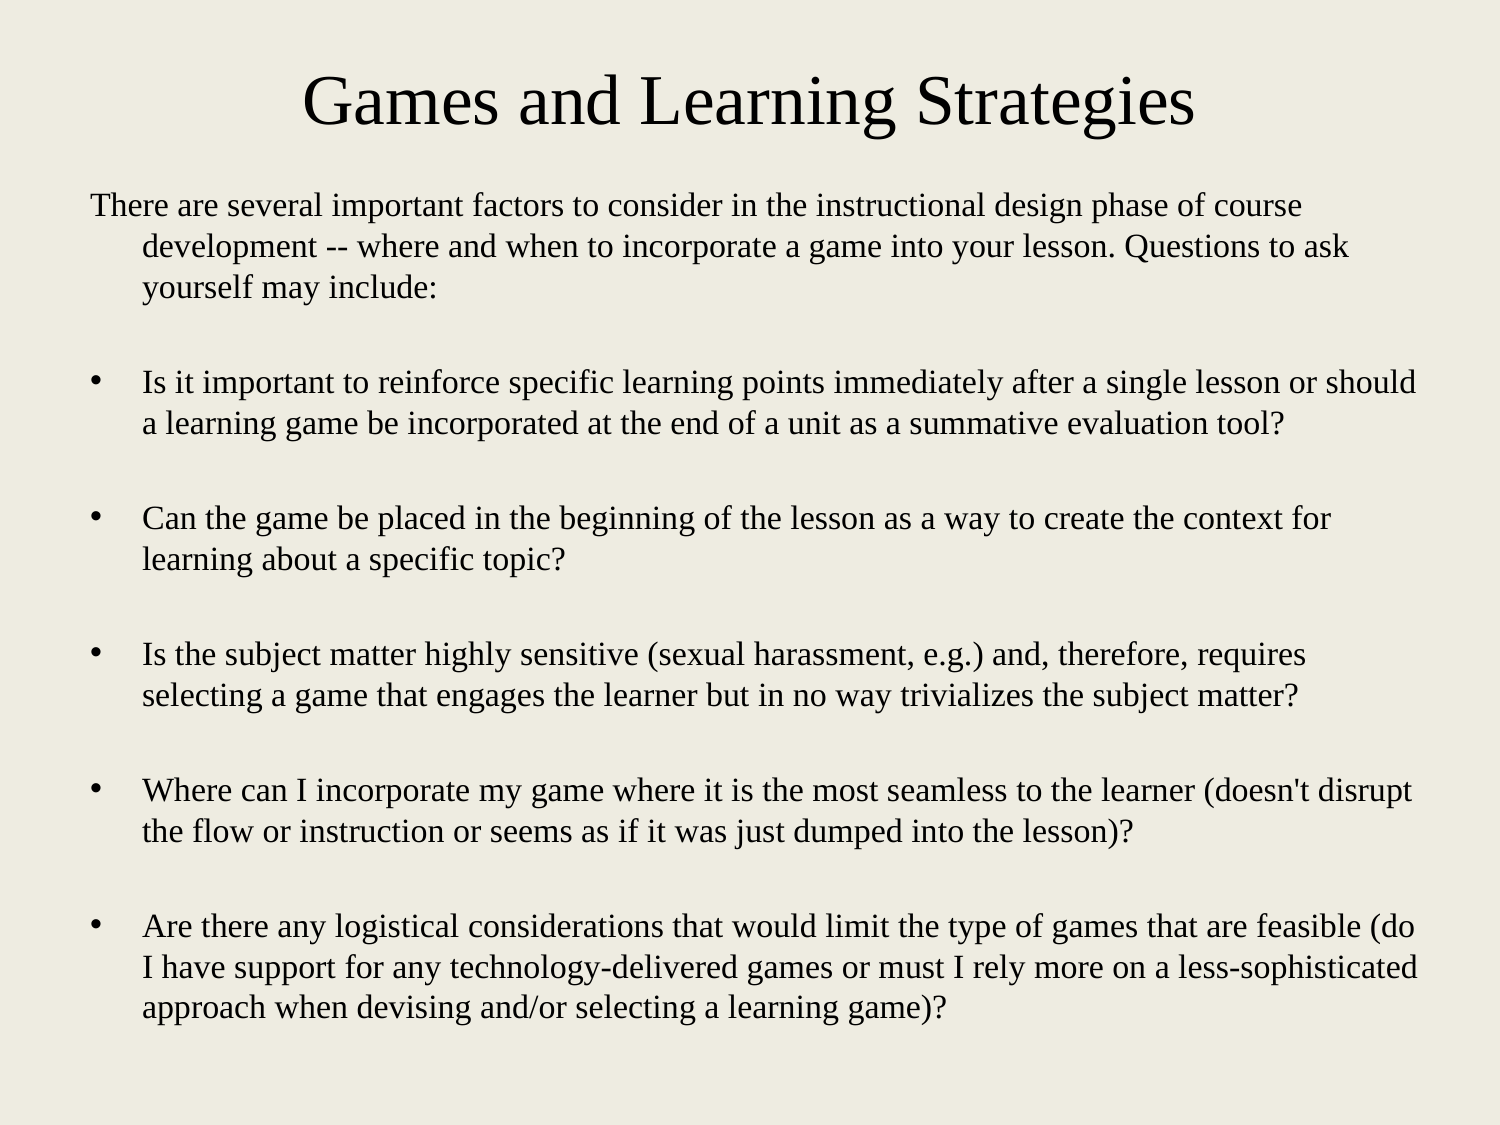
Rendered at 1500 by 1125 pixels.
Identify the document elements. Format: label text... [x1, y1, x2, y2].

title Games and Learning Strategies [75, 45, 1425, 174]
list There are several important factors to consider in the instructional design phase of course development -- where and when to incorporate a game into your lesson. Questions to ask yourself may include: Is it important to reinforce specific learning points immediately after a single lesson or should a learning game be incorporated at the end of a unit as a summative evaluation tool? Can the game be placed in the beginning of the lesson as a way to create the context for learning about a specific topic? Is the subject matter highly sensitive (sexual harassment, e.g.) and, therefore, requires selecting a game that engages the learner but in no way trivializes the subject matter? Where can I incorporate my game where it is the most seamless to the learner (doesn't disrupt the flow or instruction or seems as if it was just dumped into the lesson)? Are there any logistical considerations that would limit the type of games that are feasible (do I have support for any technology-delivered games or must I rely more on a less-sophisticated approach when devising and/or selecting a learning game)? [75, 174, 1450, 1038]
